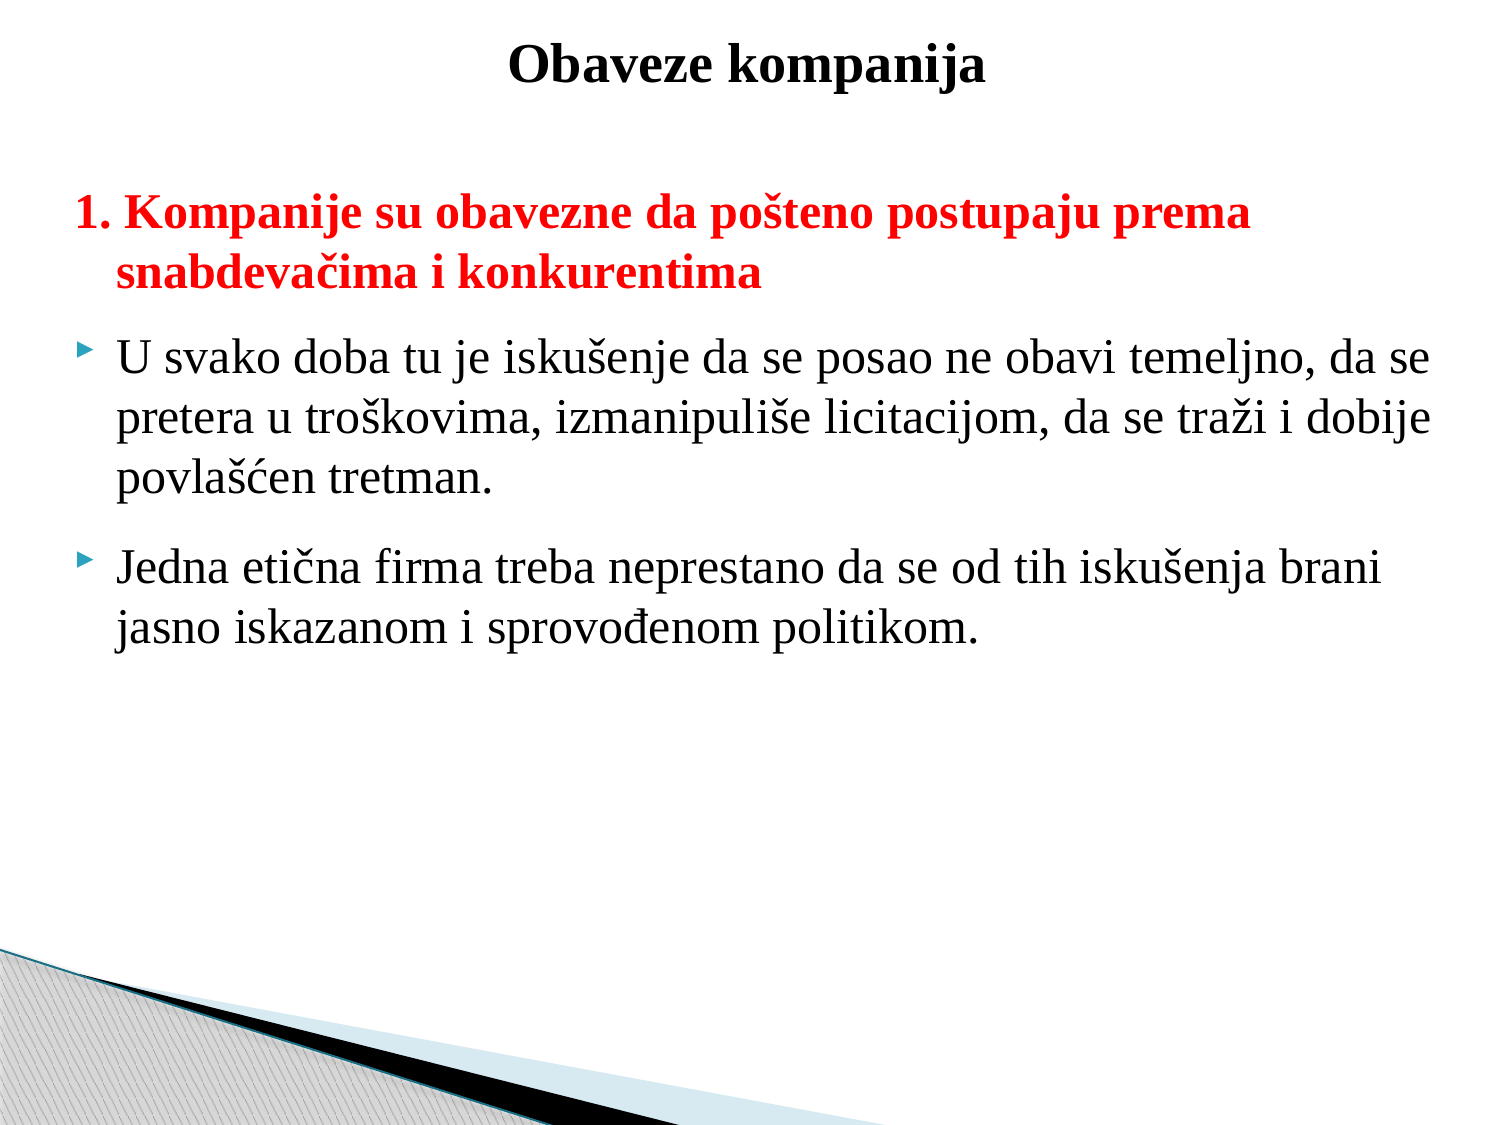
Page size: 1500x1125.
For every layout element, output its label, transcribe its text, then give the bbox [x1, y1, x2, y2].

list Obaveze kompanija 1. Kompanije su obavezne da pošteno postupaju prema snabdevačima i konkurentima U svako doba tu je iskušenje da se posao ne obavi temeljno, da se pretera u troškovima, izmanipuliše licitacijom, da se traži i dobije povlašćen tretman. Jedna etična firma treba neprestano da se od tih iskušenja brani jasno iskazanom i sprovođenom politikom. [40, 18, 1448, 1043]
